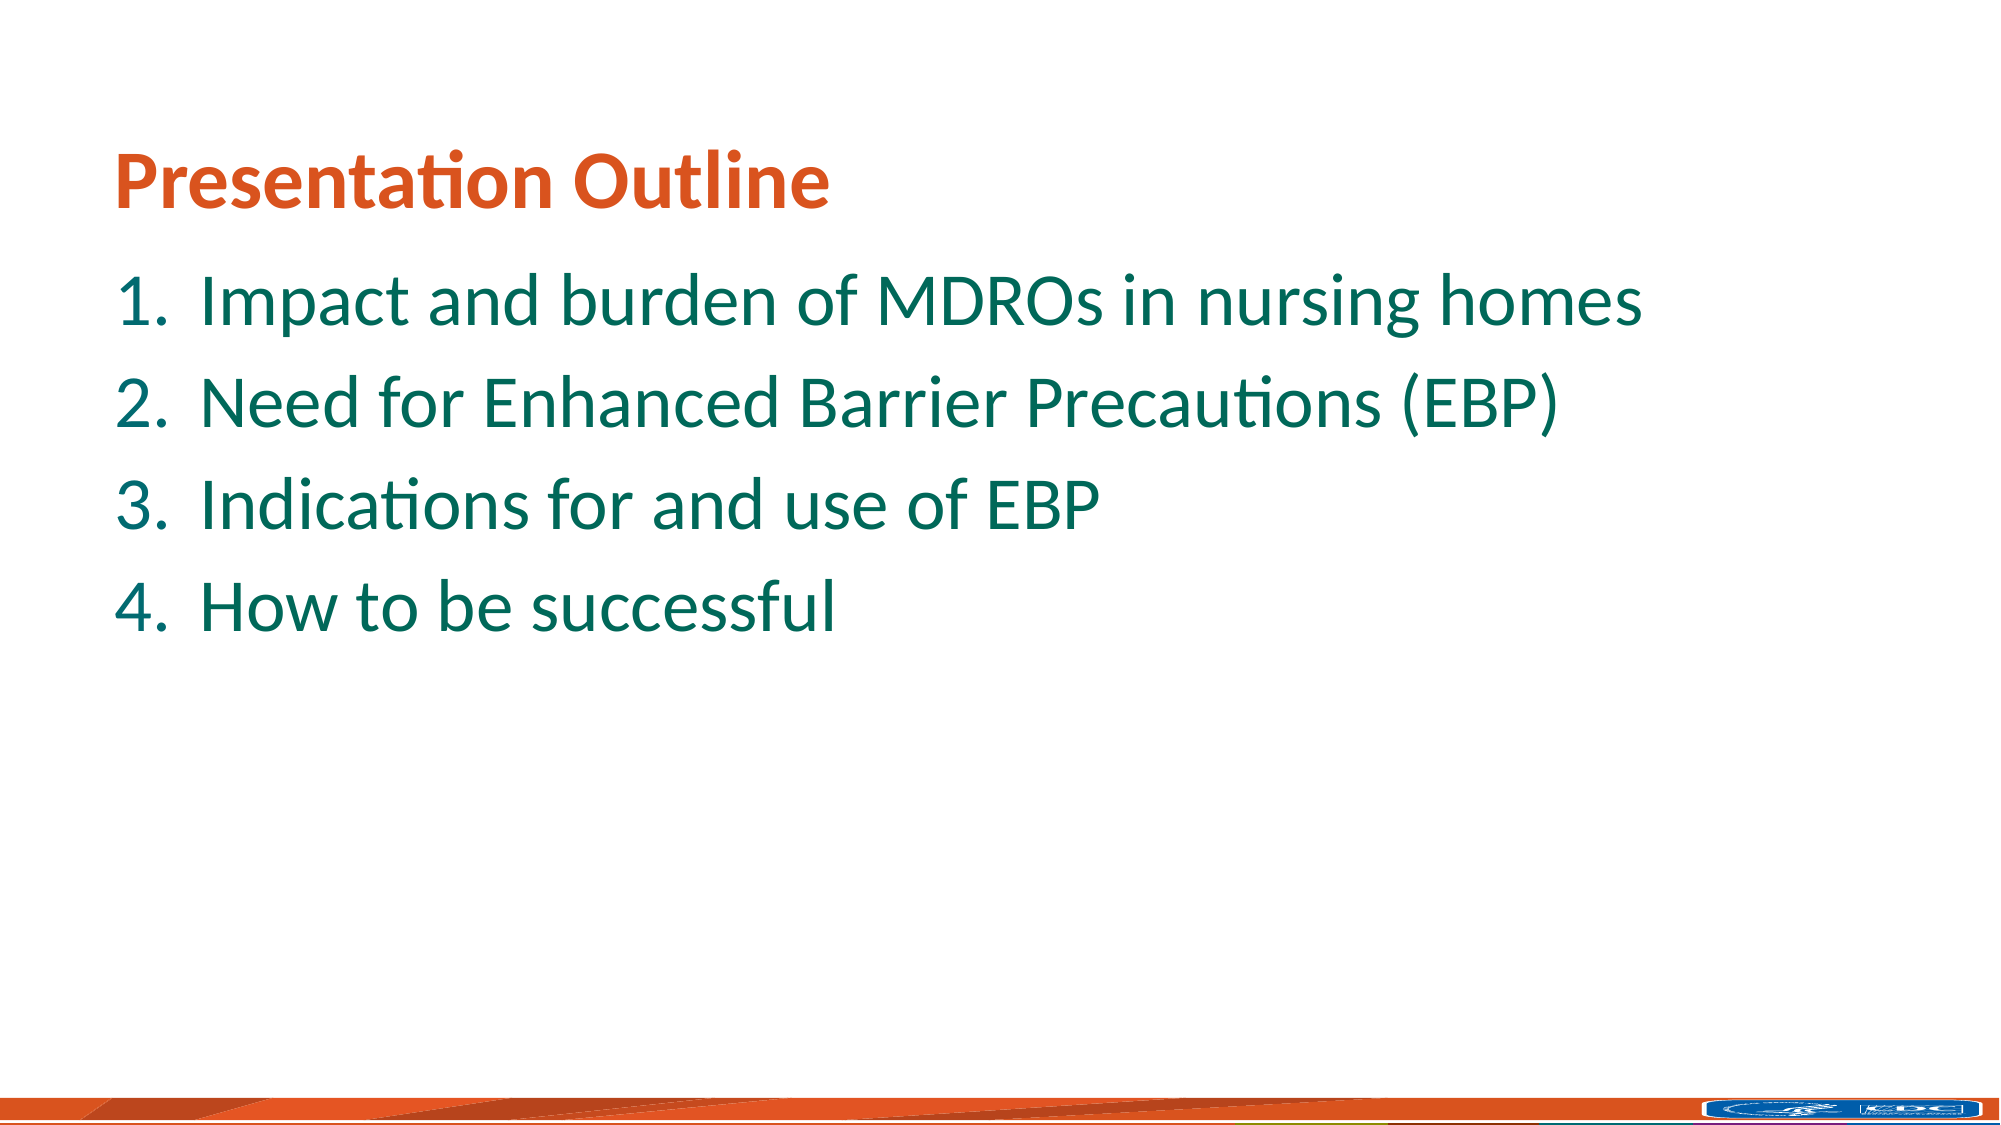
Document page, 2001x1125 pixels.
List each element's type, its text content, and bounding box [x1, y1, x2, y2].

title Presentation Outline [99, 45, 1900, 233]
list Impact and burden of MDROs in nursing homes Need for Enhanced Barrier Precautions (EBP) Indications for and use of EBP How to be successful [99, 253, 1900, 985]
